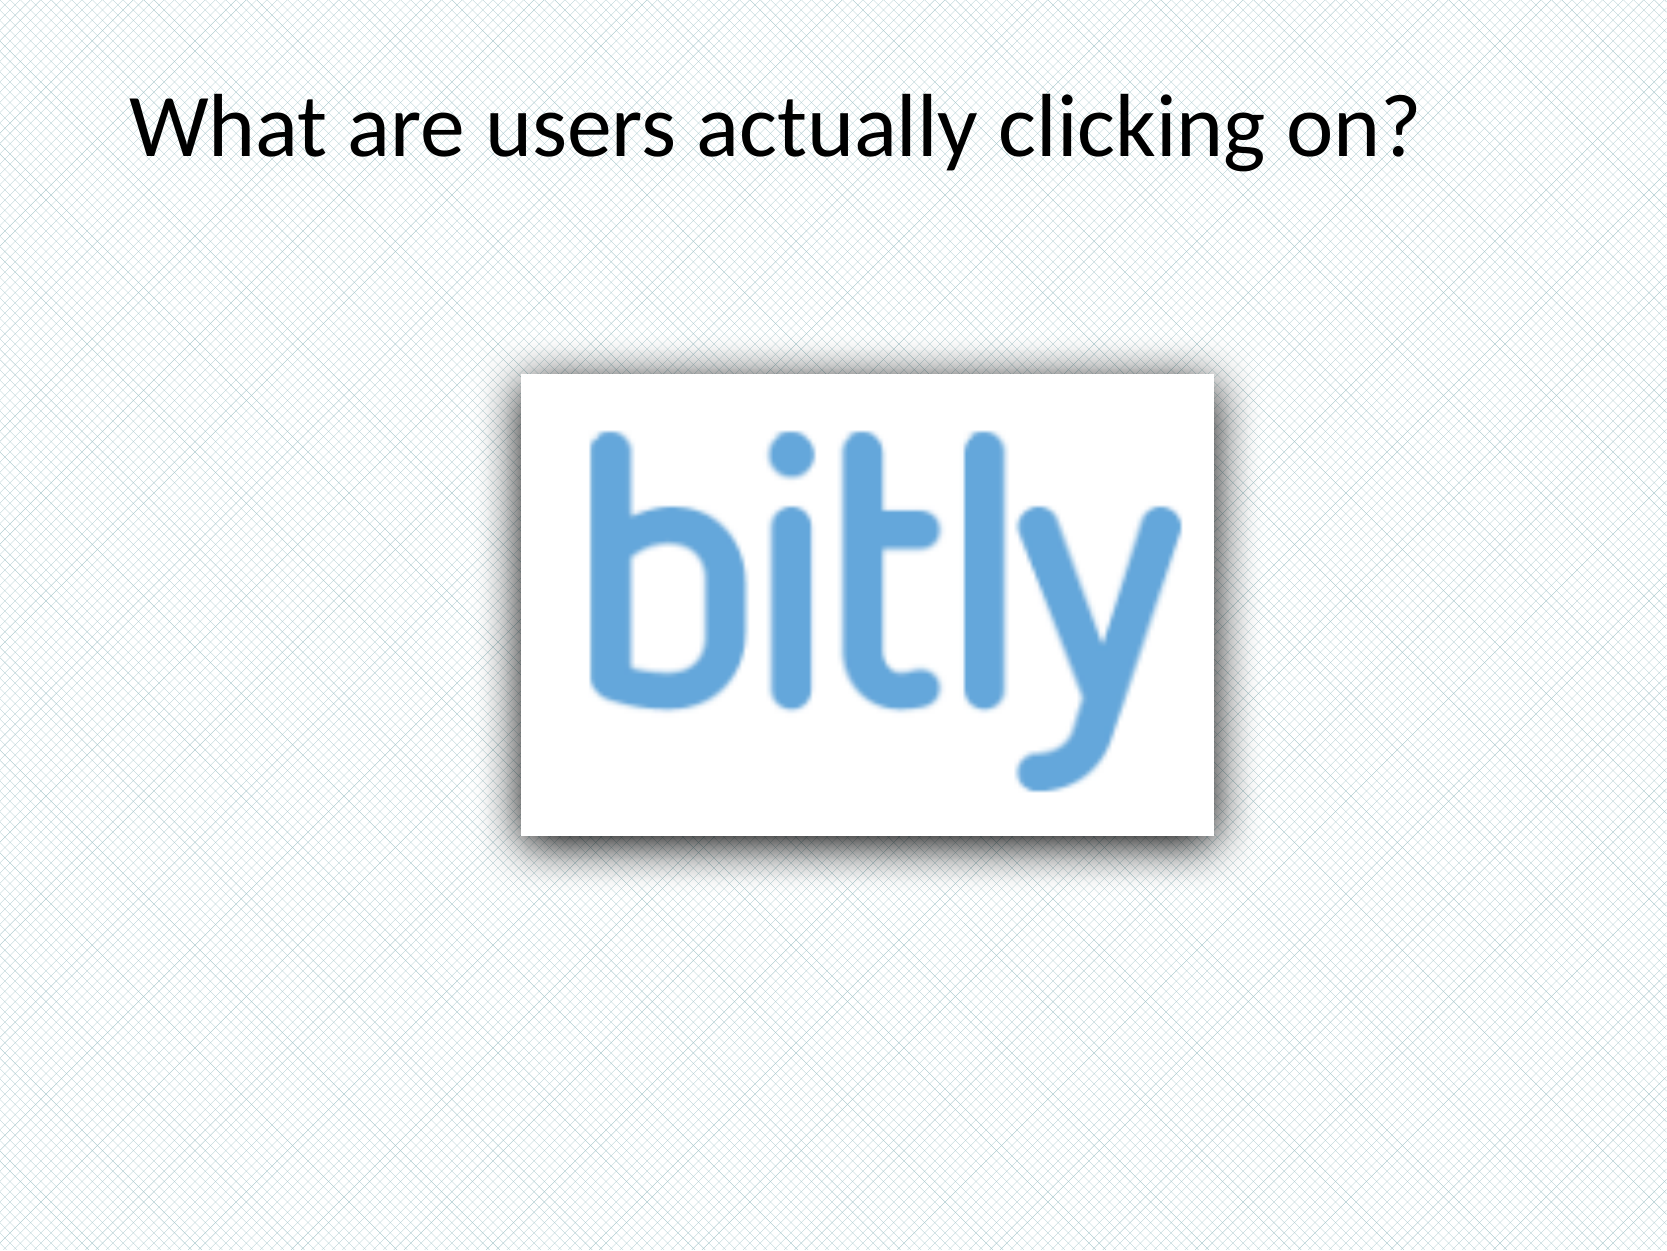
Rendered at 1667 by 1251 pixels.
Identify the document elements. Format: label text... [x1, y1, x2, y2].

title What are users actually clicking on? [83, 75, 1468, 313]
picture [520, 374, 1214, 836]
